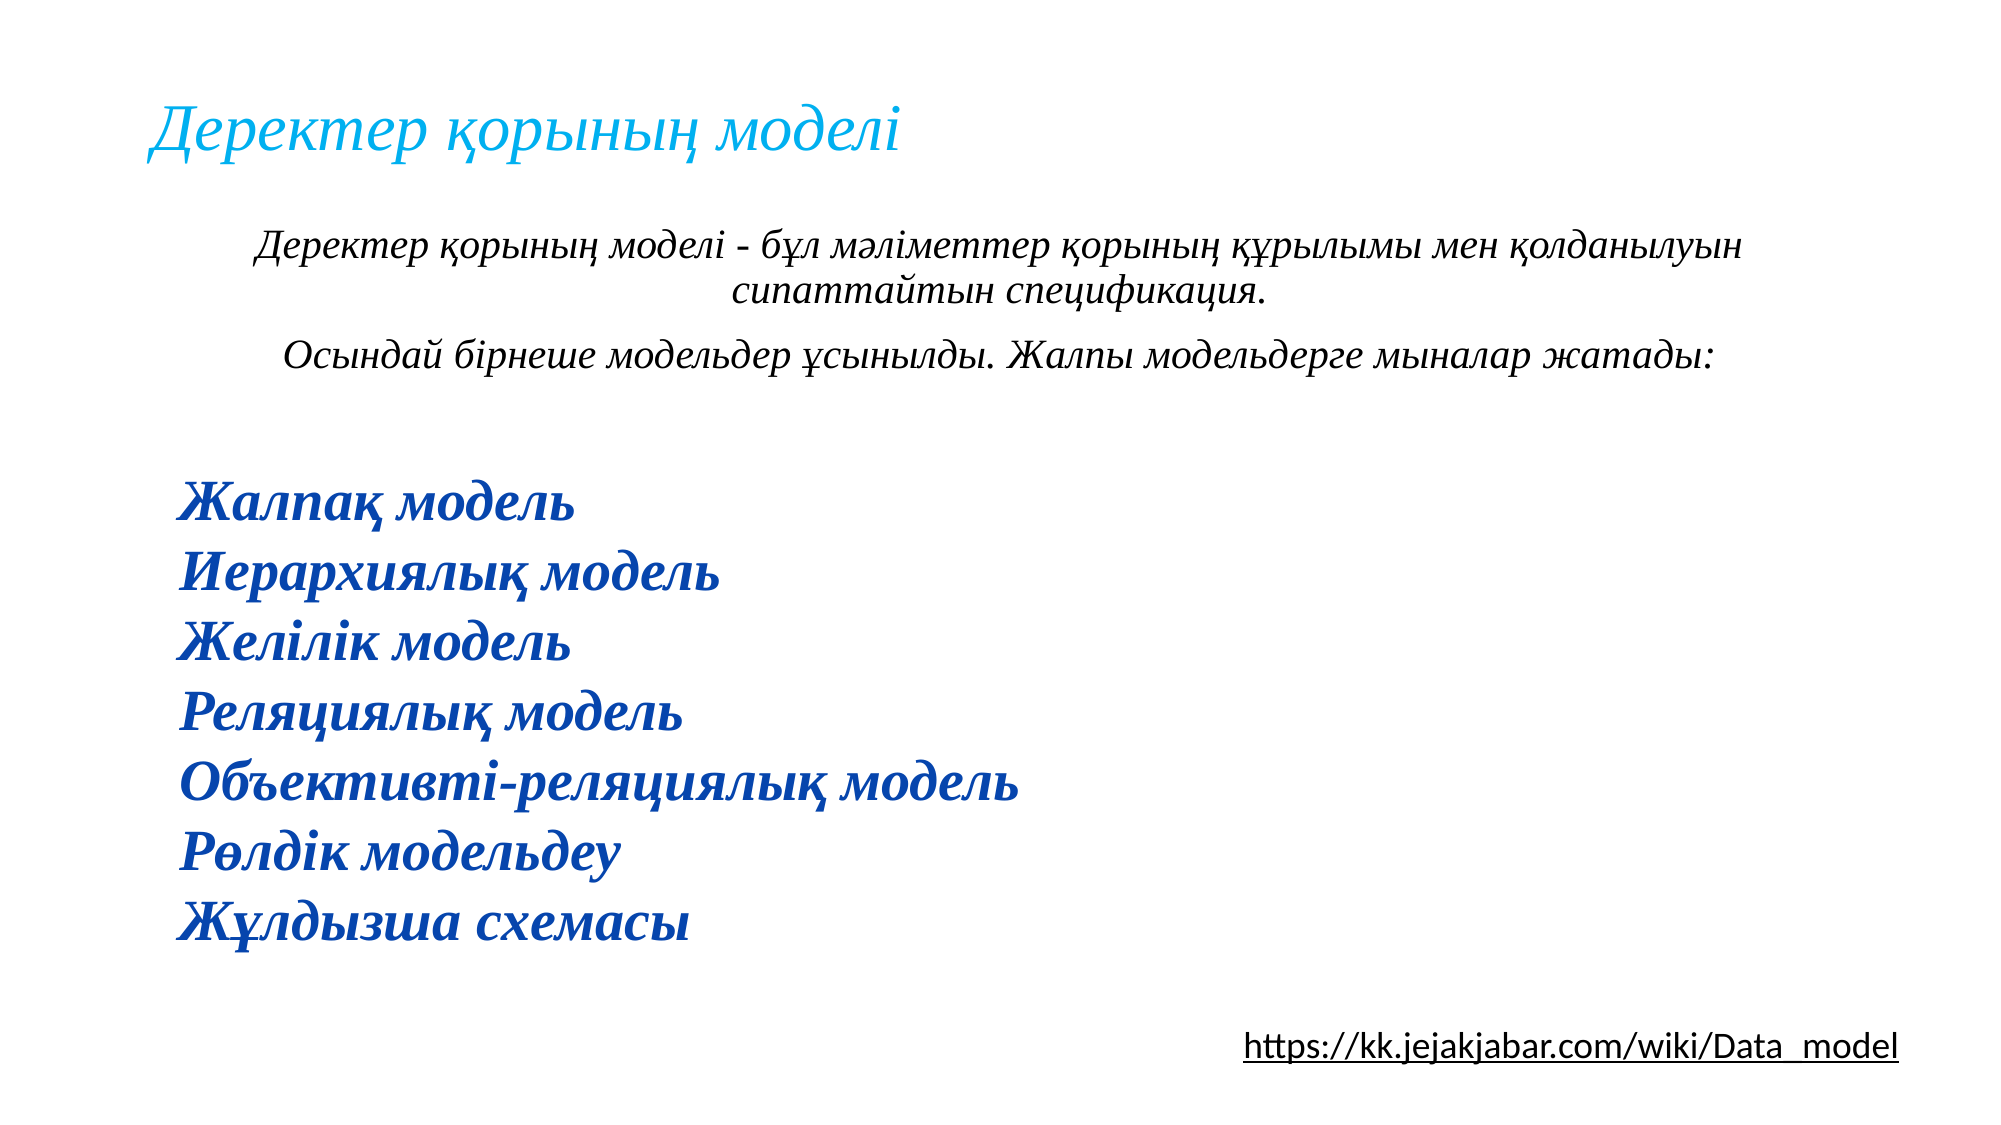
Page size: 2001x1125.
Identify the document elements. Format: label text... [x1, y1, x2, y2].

title Деректер қорының моделі [137, 59, 1863, 214]
list Деректер қорының моделі - бұл мәліметтер қорының құрылымы мен қолданылуын сипаттайтын спецификация. Осындай бірнеше модельдер ұсынылды. Жалпы модельдерге мыналар жатады: [137, 214, 1863, 1014]
text_box Жалпақ модель Иерархиялық модель Желілік модель Реляциялық модель Объективті-реляциялық модель Рөлдік модельдеу Жұлдызша схемасы [137, 454, 1203, 1090]
text_box https://kk.jejakjabar.com/wiki/Data_model [1228, 1013, 1923, 1073]
